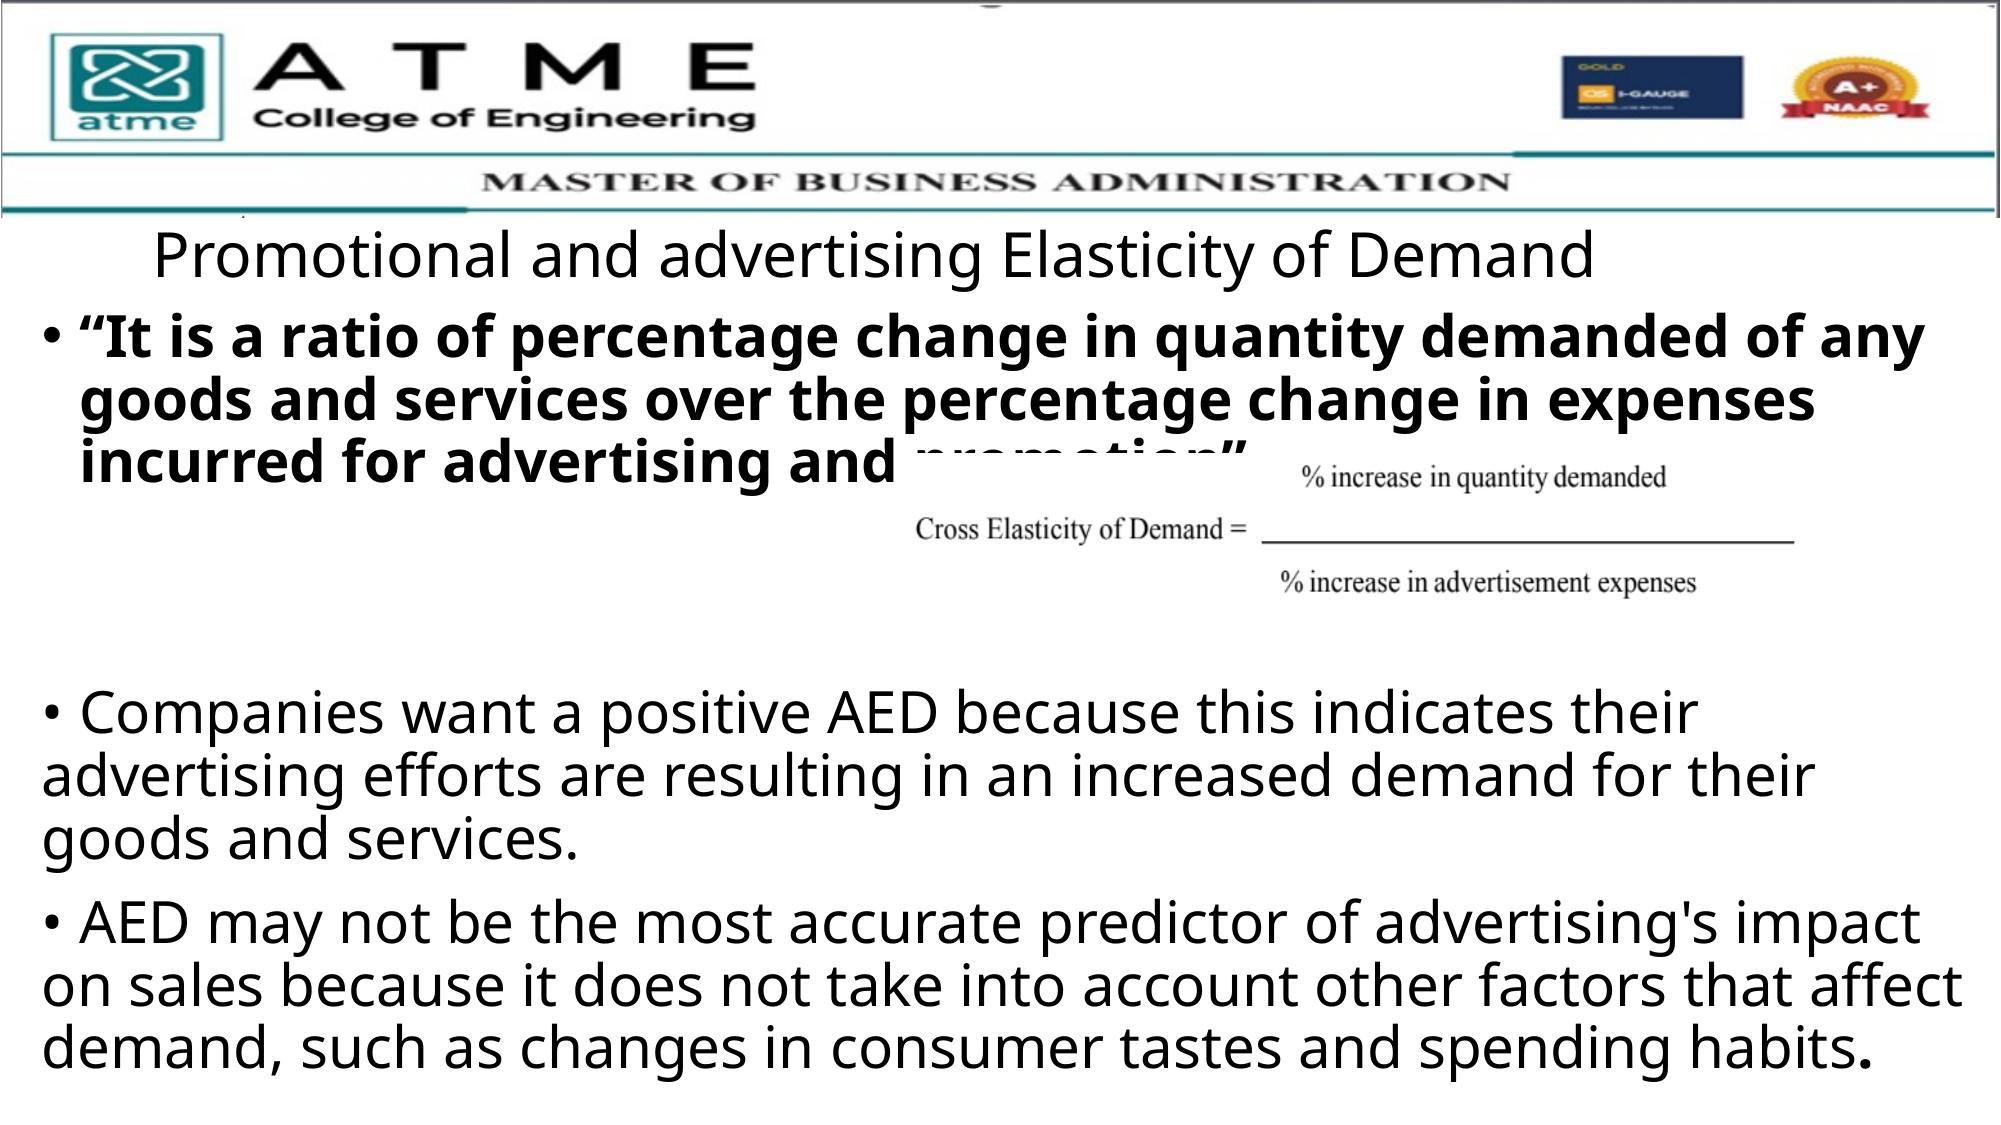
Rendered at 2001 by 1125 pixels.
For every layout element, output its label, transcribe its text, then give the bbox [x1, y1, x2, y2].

title Promotional and advertising Elasticity of Demand [137, 216, 1863, 299]
picture [894, 452, 1824, 628]
list “It is a ratio of percentage change in quantity demanded of any goods and services over the percentage change in expenses incurred for advertising and promotion”. • Companies want a positive AED because this indicates their advertising efforts are resulting in an increased demand for their goods and services. • AED may not be the most accurate predictor of advertising's impact on sales because it does not take into account other factors that affect demand, such as changes in consumer tastes and spending habits. [26, 299, 1984, 1106]
picture [1, 0, 2000, 218]
